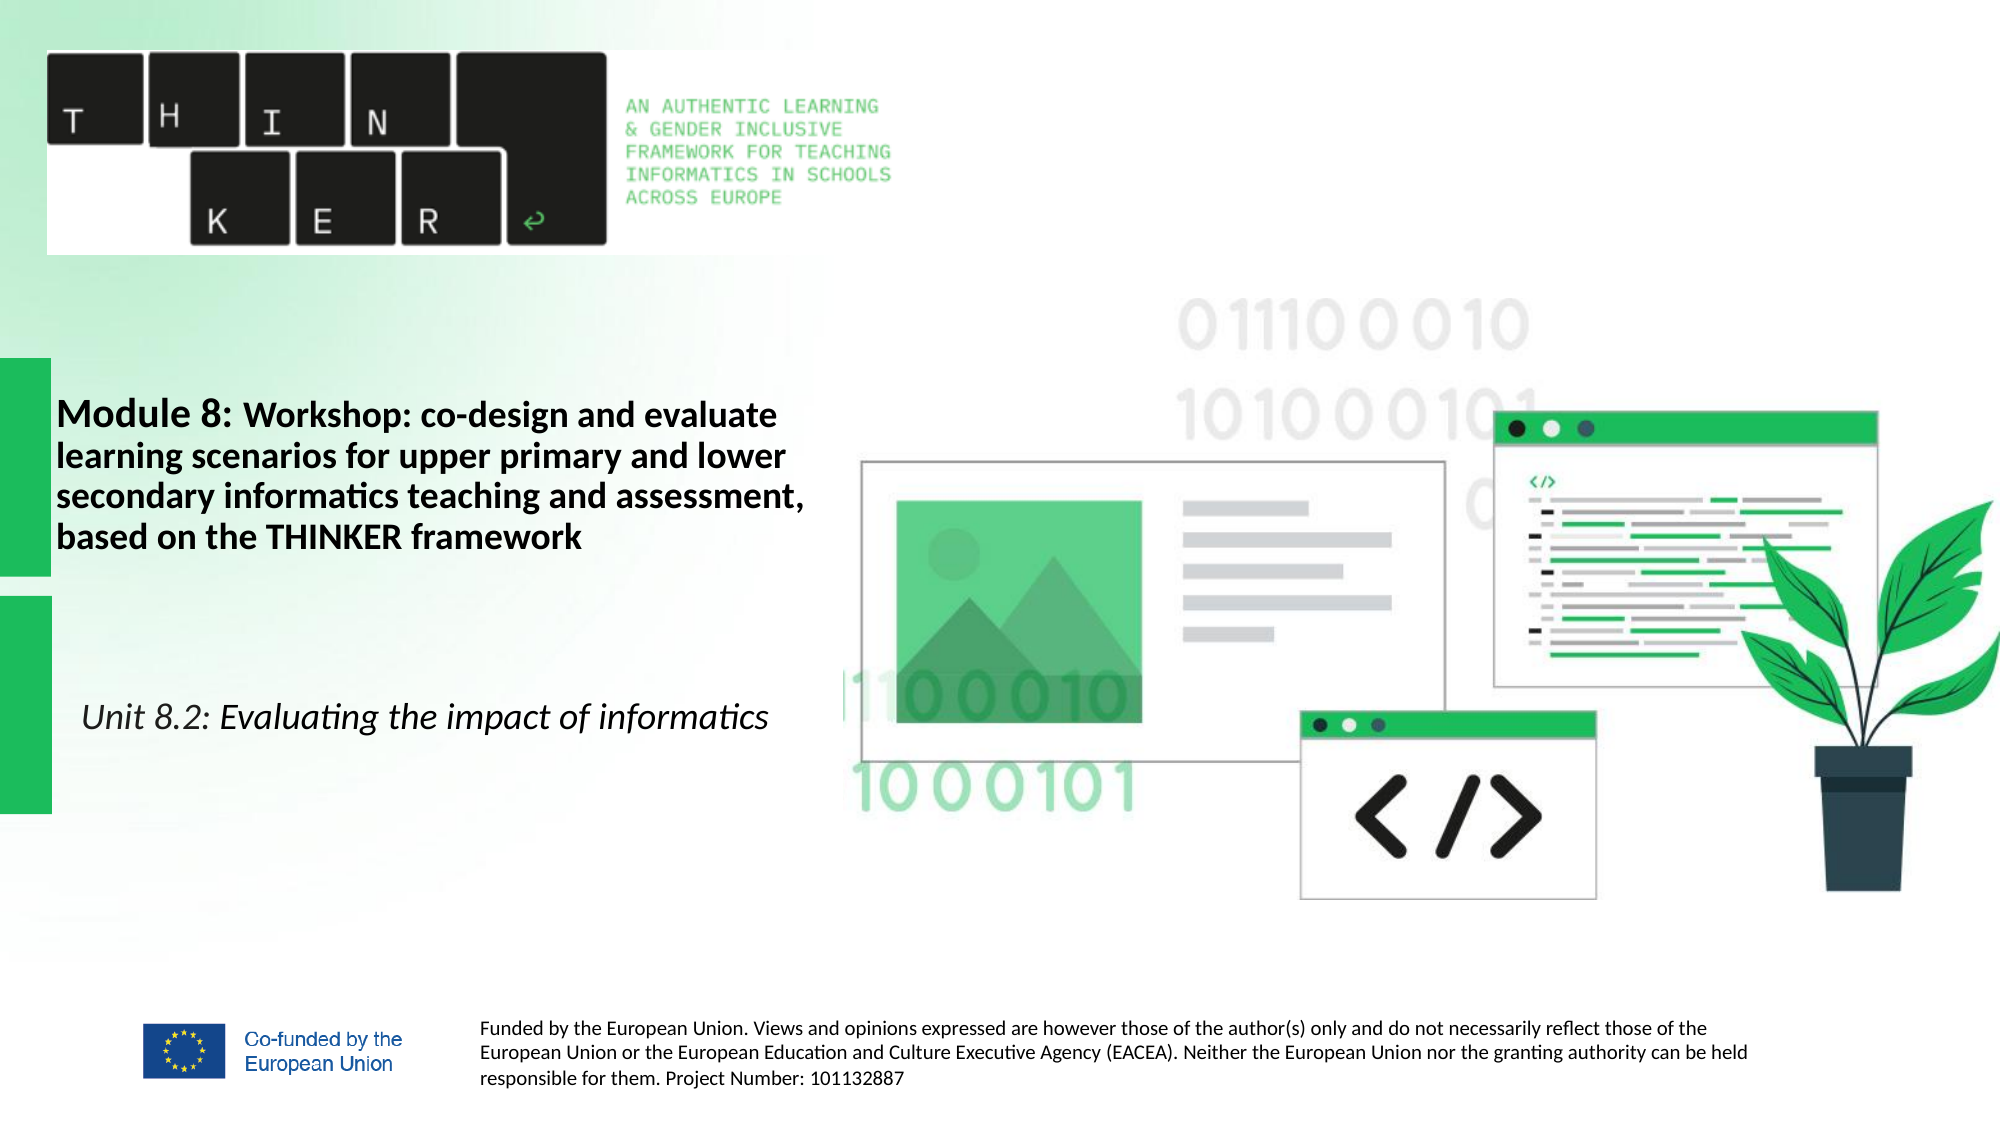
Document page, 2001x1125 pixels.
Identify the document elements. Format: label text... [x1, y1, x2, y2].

picture [0, 0, 2000, 1125]
subtitle Unit 8.2: Evaluating the impact of informatics [65, 611, 869, 824]
title Module 8: Workshop: co-design and evaluate learning scenarios for upper primary and lower secondary informatics teaching and assessment, based on the THINKER framework [41, 364, 844, 584]
